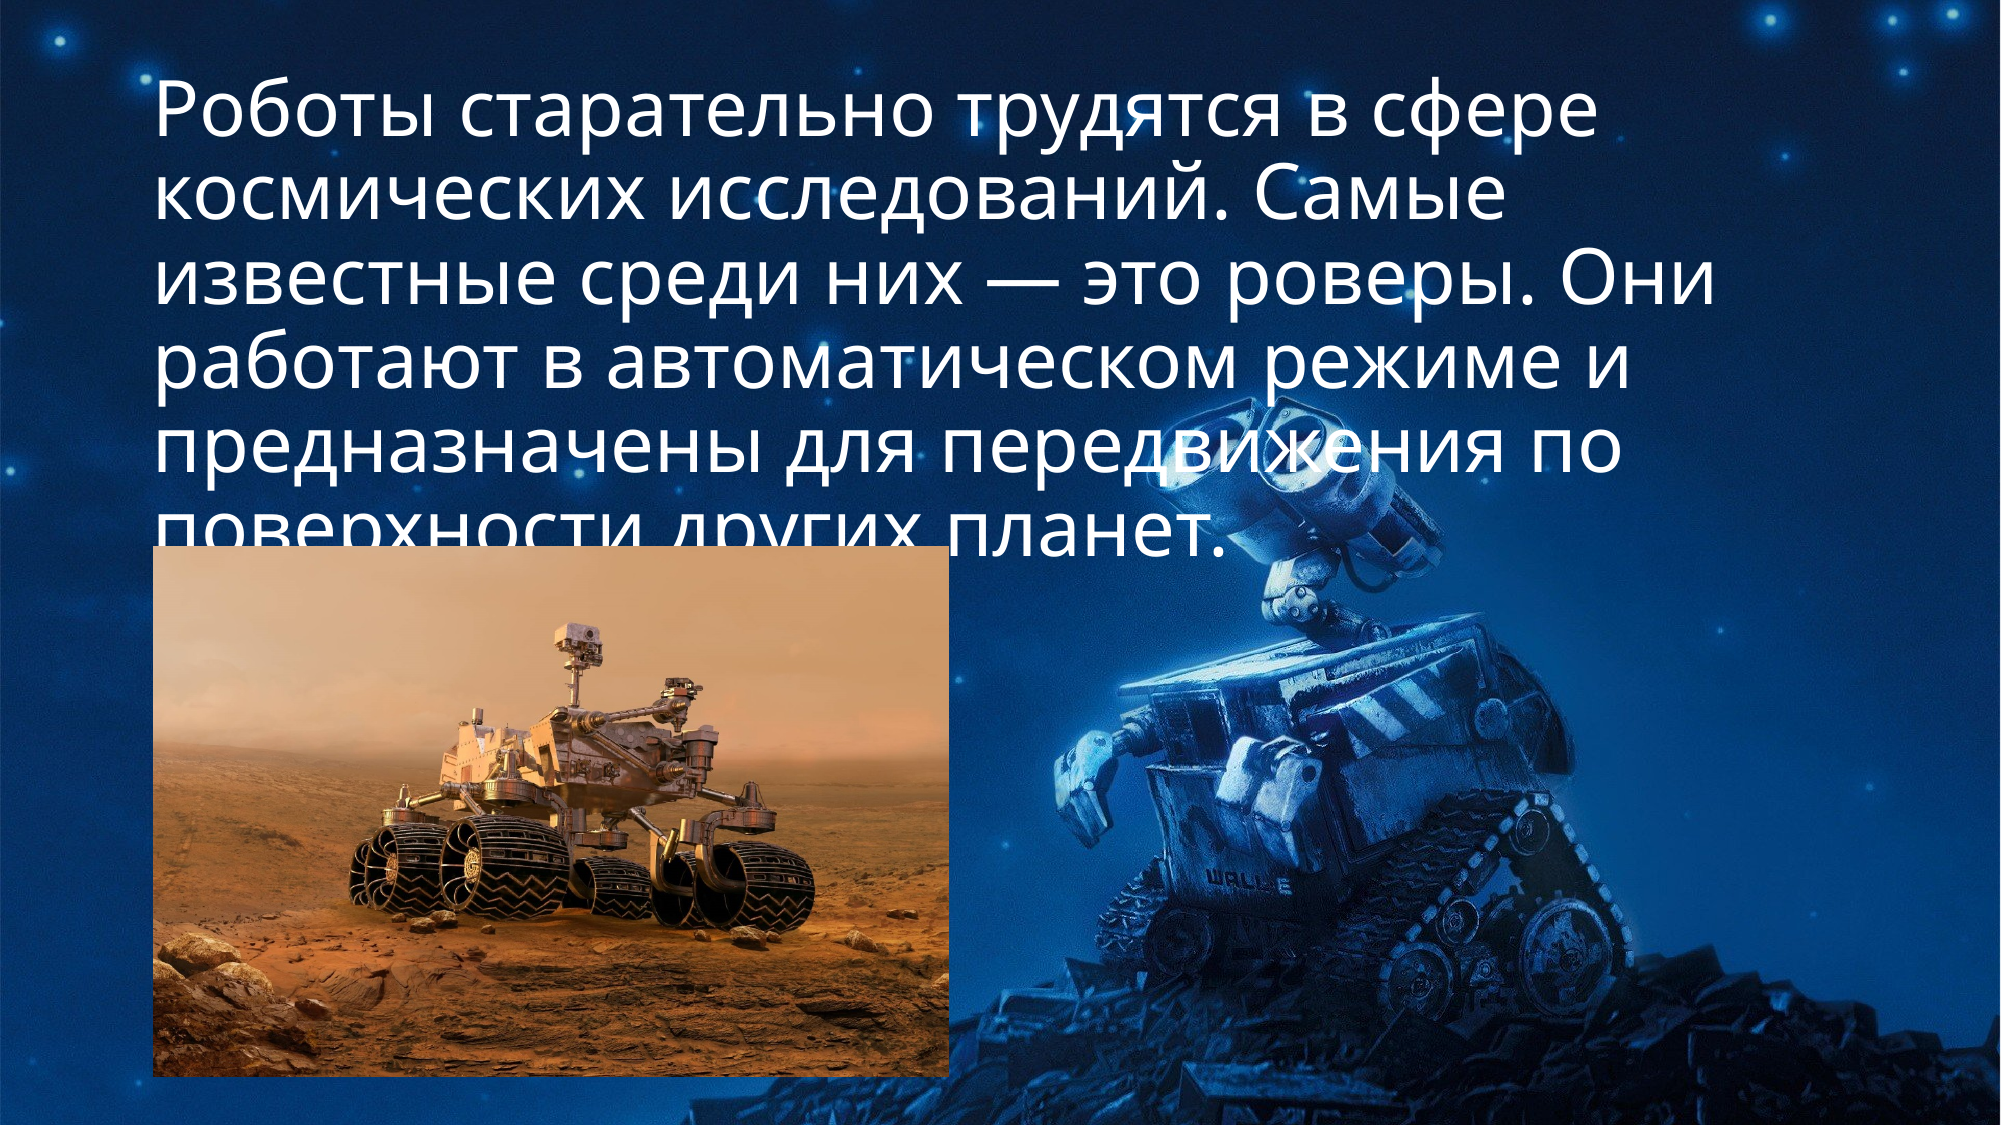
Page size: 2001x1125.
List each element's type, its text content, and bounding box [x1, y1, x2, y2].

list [153, 546, 949, 1077]
title Роботы старательно трудятся в сфере космических исследований. Самые известные среди них — это роверы. Они работают в автоматическом режиме и предназначены для передвижения по поверхности других планет. [137, 59, 1863, 583]
picture [0, 0, 2001, 1125]
